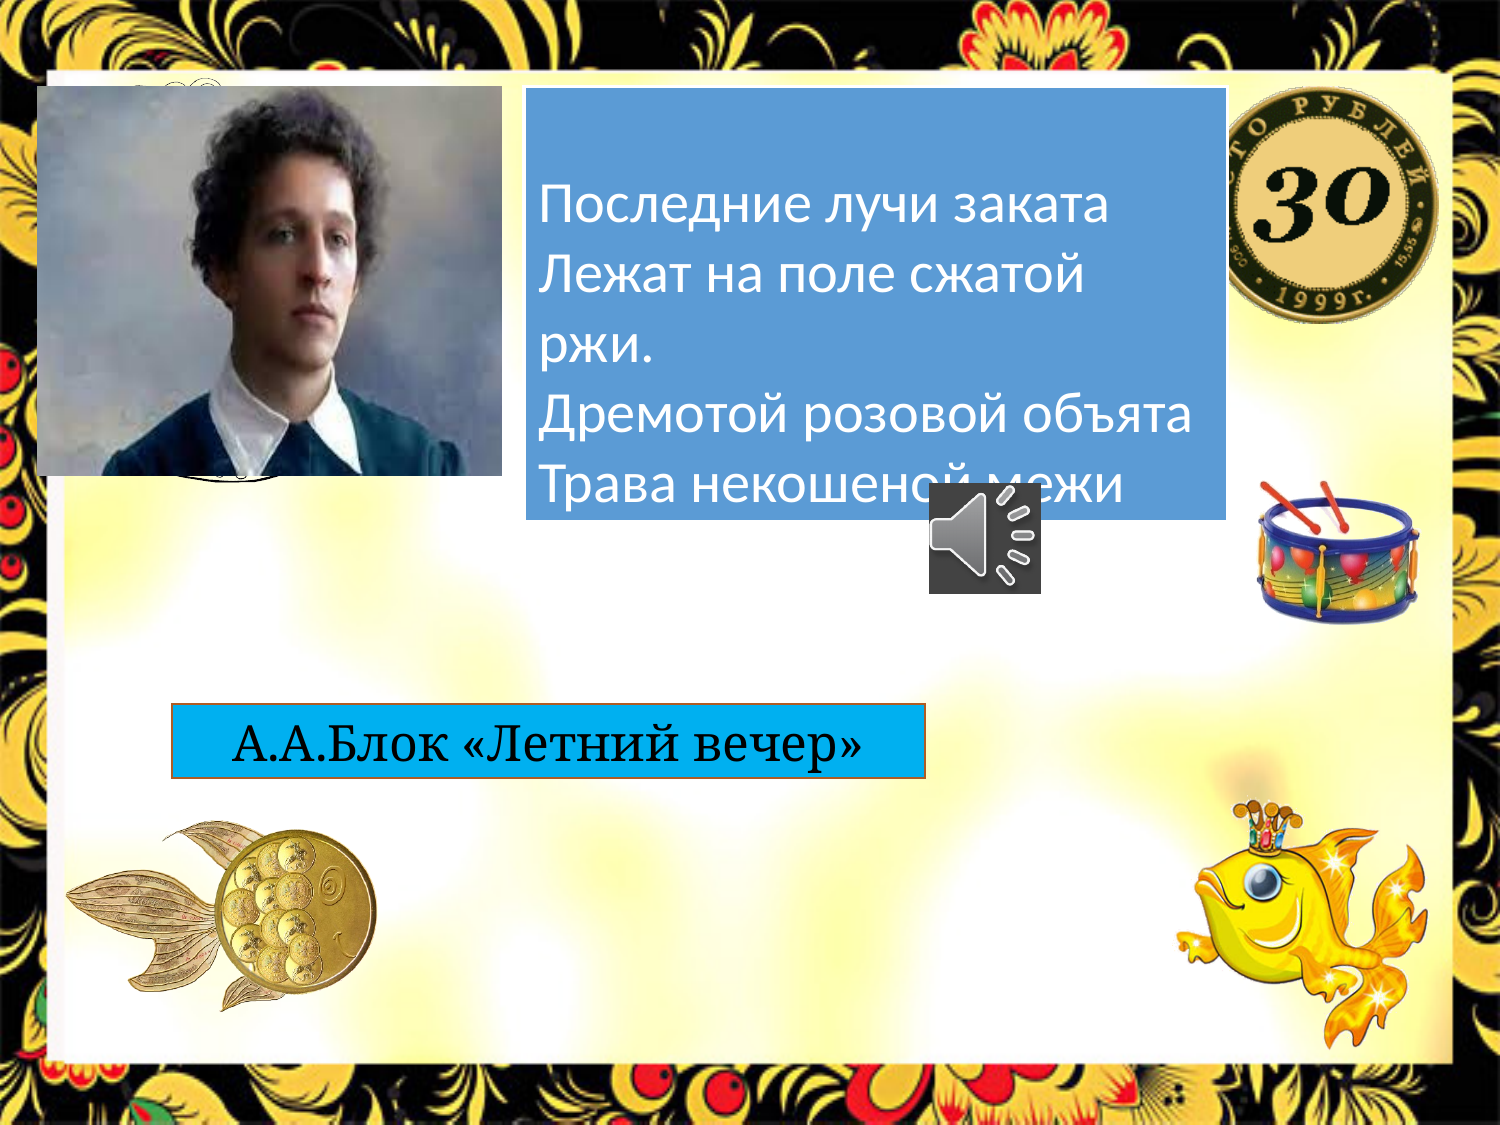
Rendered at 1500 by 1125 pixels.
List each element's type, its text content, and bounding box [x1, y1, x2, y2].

picture [0, 0, 1500, 1125]
text_box Последние лучи заката Лежат на поле сжатой ржи. Дремотой розовой объята Трава некошеной межи [522, 85, 1229, 523]
text_box А.А.Блок «Летний вечер» [171, 703, 926, 779]
